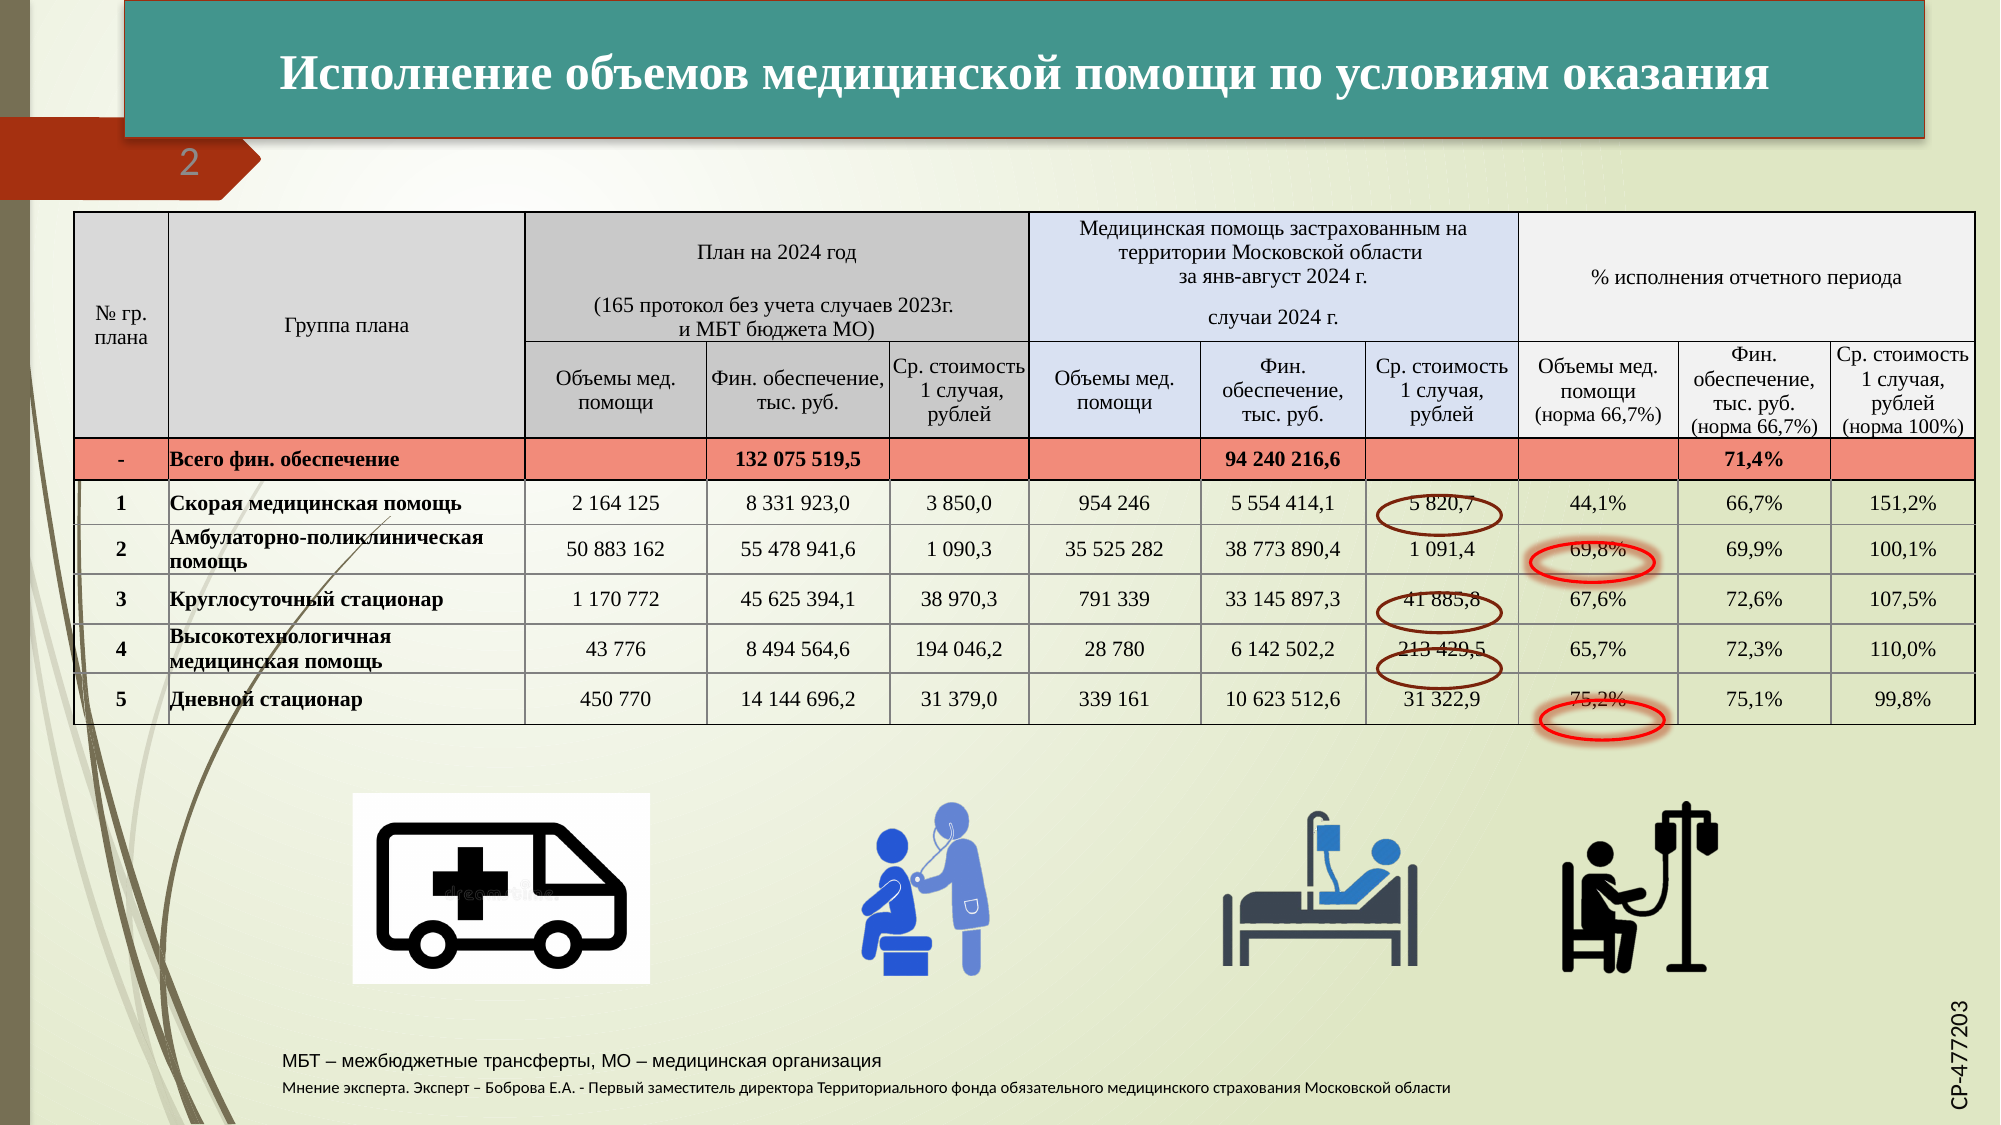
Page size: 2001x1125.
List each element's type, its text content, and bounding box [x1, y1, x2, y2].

table_cell Фин. обеспечение, тыс. руб. [707, 342, 889, 437]
table_cell 1,04 [125, 139, 216, 143]
table_cell 31 379,0 [891, 674, 1028, 724]
table_cell Объемы мед. помощи [1030, 342, 1200, 437]
table_cell 28 780 [1030, 625, 1200, 672]
table_cell 43 776 [526, 625, 706, 672]
table_cell 31 322,9 [1367, 674, 1518, 724]
table_cell 5 [75, 674, 168, 724]
table_cell 1 090,3 [891, 525, 1028, 573]
table_cell 66,7% [1679, 481, 1830, 524]
table_cell Ср. стоимость 1 случая, рублей (норма 100%) [1831, 342, 1974, 437]
table_cell Всего фин. обеспечение [169, 439, 524, 479]
slide_number 2 [87, 129, 216, 190]
table_cell [1519, 439, 1678, 479]
table_cell 10 623 512,6 [1202, 674, 1365, 724]
table_cell 50 883 162 [526, 525, 706, 573]
table_cell 450 770 [526, 674, 706, 724]
table_cell Скорая медицинская помощь [170, 481, 524, 524]
table_cell Объемы мед. помощи (норма 66,7%) [1519, 342, 1678, 437]
table_cell Фин. обеспечение, тыс. руб. [1201, 342, 1365, 437]
table_cell 954 246 [1030, 481, 1200, 524]
table_cell 5 554 414,1 [1202, 481, 1365, 524]
table_cell 1 170 772 [526, 575, 706, 623]
table_cell 72,6% [1679, 575, 1830, 623]
text_box Исполнение объемов медицинской помощи по условиям оказания [124, 0, 1925, 139]
table_header Медицинская помощь застрахованным на территории Московской области за янв-август 2024 г. [1030, 213, 1518, 292]
table_cell [1366, 439, 1518, 479]
table_cell 791 339 [1030, 575, 1200, 623]
table_cell (165 протокол без учета случаев 2023г. и МБТ бюджета МО) [526, 292, 1028, 341]
table_cell 8 494 564,6 [708, 625, 889, 672]
table_header Группа плана [169, 213, 524, 437]
table_cell 33 145 897,3 [1202, 575, 1365, 623]
table_cell 110,0% [1832, 625, 1974, 672]
table_cell 75,1% [1679, 674, 1830, 724]
table_cell 35 525 282 [1030, 525, 1200, 573]
picture [352, 792, 651, 985]
table_cell 4 [75, 625, 168, 672]
table_cell 132 075 519,5 [707, 439, 889, 479]
table_header % исполнения отчетного периода [1519, 213, 1974, 341]
table_cell 1 [75, 481, 168, 524]
table_cell 38 773 890,4 [1202, 525, 1365, 573]
table_cell 3 [75, 575, 168, 623]
table_cell 94 240 216,6 [1201, 439, 1365, 479]
text_box [1529, 541, 1656, 584]
table_cell 72,3% [1679, 625, 1830, 672]
picture [1181, 801, 1458, 977]
table_cell случаи 2024 г. [1030, 292, 1518, 341]
table_header План на 2024 год [526, 213, 1028, 292]
text_box CP-477203 [1935, 899, 1980, 1125]
table_cell 3 850,0 [891, 481, 1028, 524]
picture [1485, 801, 1795, 976]
table_cell 5 820,7 [1367, 481, 1518, 524]
table_cell Ср. стоимость 1 случая, рублей [890, 342, 1028, 437]
table_cell Высокотехнологичная медицинская помощь [170, 625, 524, 672]
table_cell 99,8% [1832, 674, 1974, 724]
table_cell 213 429,5 [1367, 625, 1518, 672]
table_cell 71,4% [1679, 439, 1830, 479]
table_cell 75,2% [1519, 674, 1677, 724]
text_box [1539, 698, 1666, 742]
table_header № гр. плана [75, 213, 168, 437]
table_cell 65,7% [1519, 625, 1677, 672]
table_cell 194 046,2 [891, 625, 1028, 672]
text_box [1376, 647, 1503, 690]
table_cell 151,2% [1832, 481, 1974, 524]
table_cell 69,9% [1679, 525, 1830, 573]
table_cell - [75, 439, 168, 479]
table_cell 41 885,8 [1367, 575, 1518, 623]
text_box МБТ – межбюджетные трансферты, МО – медицинская организация [267, 1041, 987, 1069]
table_cell 100,1% [1832, 525, 1974, 573]
table_cell 6 142 502,2 [1202, 625, 1365, 672]
table_cell [890, 439, 1028, 479]
table_cell 2 [75, 525, 168, 573]
table_cell Ср. стоимость 1 случая, рублей [1366, 342, 1518, 437]
picture [785, 801, 1072, 976]
table_cell 45 625 394,1 [708, 575, 889, 623]
table_cell Фин. обеспечение, тыс. руб. (норма 66,7%) [1679, 342, 1830, 437]
table_cell 2 164 125 [526, 481, 706, 524]
table_cell 55 478 941,6 [708, 525, 889, 573]
table_cell Объемы мед. помощи [526, 342, 706, 437]
table_cell [1831, 439, 1974, 479]
table_cell 8 331 923,0 [708, 481, 889, 524]
table_cell [526, 439, 706, 479]
table_cell Дневной стационар [170, 674, 524, 724]
table_cell 69,8% [1519, 525, 1677, 573]
table_cell 44,1% [1519, 481, 1677, 524]
table_cell 67,6% [1519, 575, 1677, 623]
table_cell Круглосуточный стационар [170, 575, 524, 623]
table_cell 2,26% [1526, 538, 1659, 573]
table_cell [1030, 439, 1200, 479]
table_cell Амбулаторно-поликлиническая помощь [170, 525, 524, 573]
table_cell 14 144 696,2 [708, 674, 889, 724]
table_cell 107,5% [1832, 575, 1974, 623]
text_box Мнение эксперта. Эксперт – Боброва Е.А. - Первый заместитель директора Территориального фонда обязательного медицинского страхования Московской области [267, 1069, 1473, 1105]
table_cell 38 970,3 [891, 575, 1028, 623]
text_box [1376, 591, 1503, 635]
text_box [1376, 494, 1503, 537]
table_cell 1 091,4 [1367, 525, 1518, 573]
table_cell 339 161 [1030, 674, 1200, 724]
